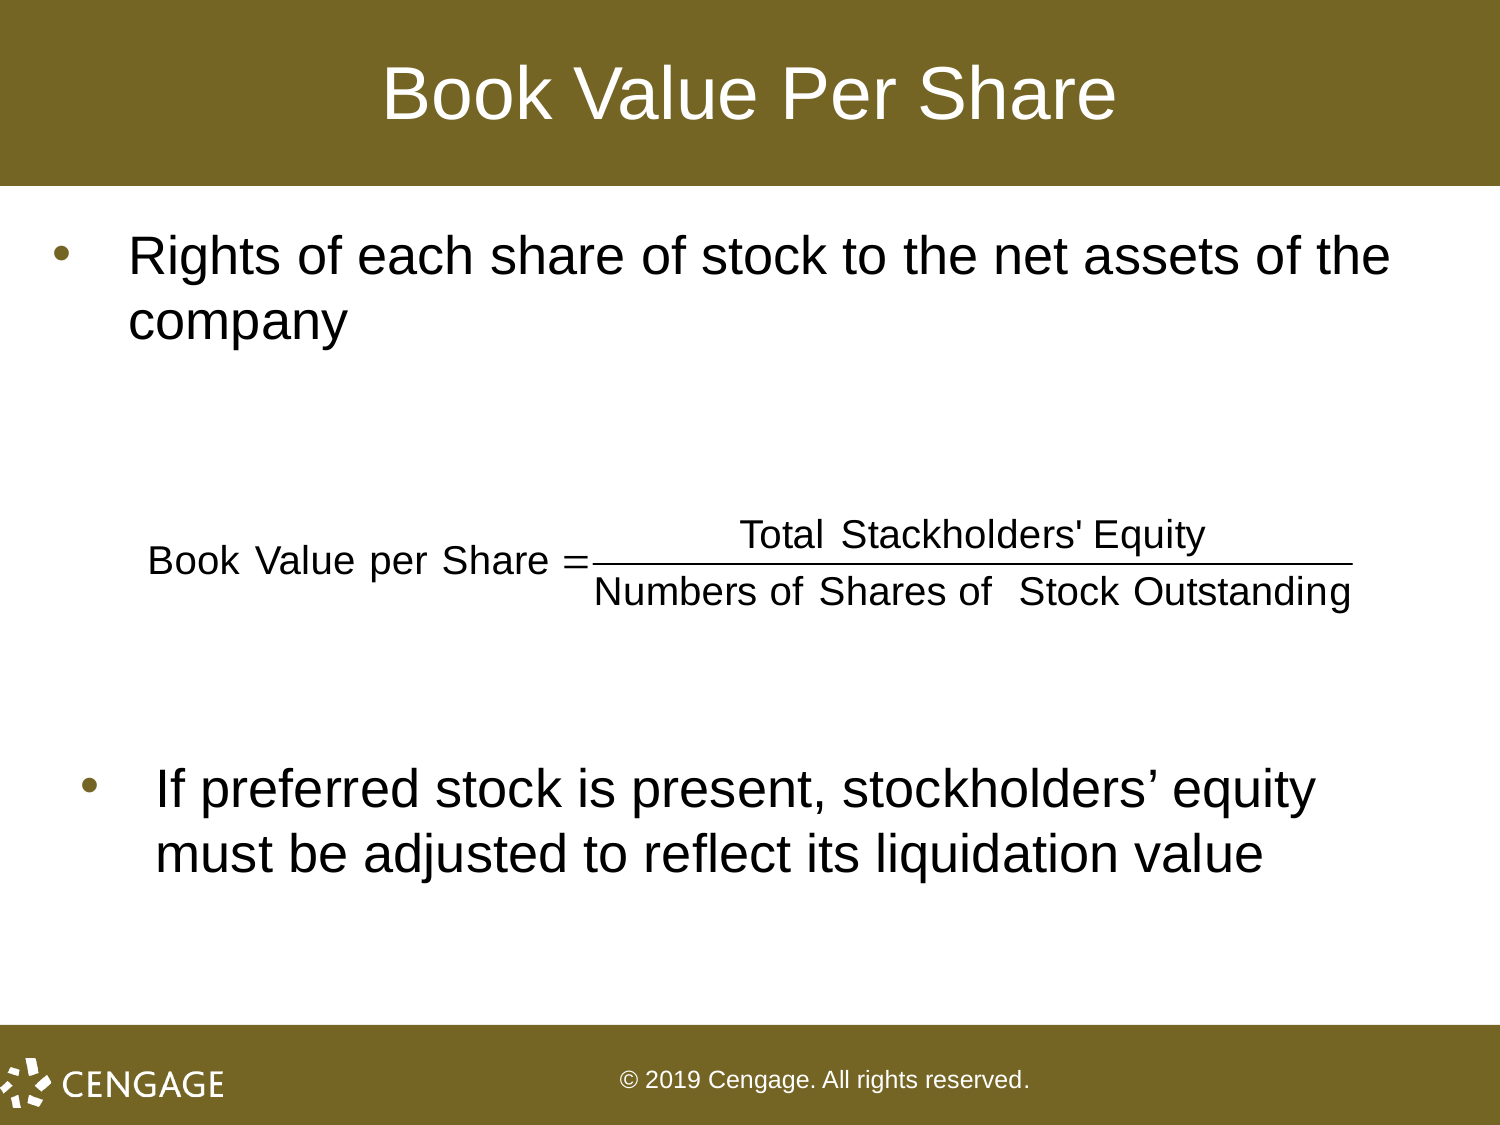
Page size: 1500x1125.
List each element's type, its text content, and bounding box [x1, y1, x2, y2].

picture [0, 1058, 223, 1108]
list Rights of each share of stock to the net assets of the company [37, 212, 1475, 385]
list If preferred stock is present, stockholders’ equity must be adjusted to reflect its liquidation value [65, 745, 1422, 903]
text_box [143, 510, 1362, 622]
title Book Value Per Share [7, 4, 1493, 175]
